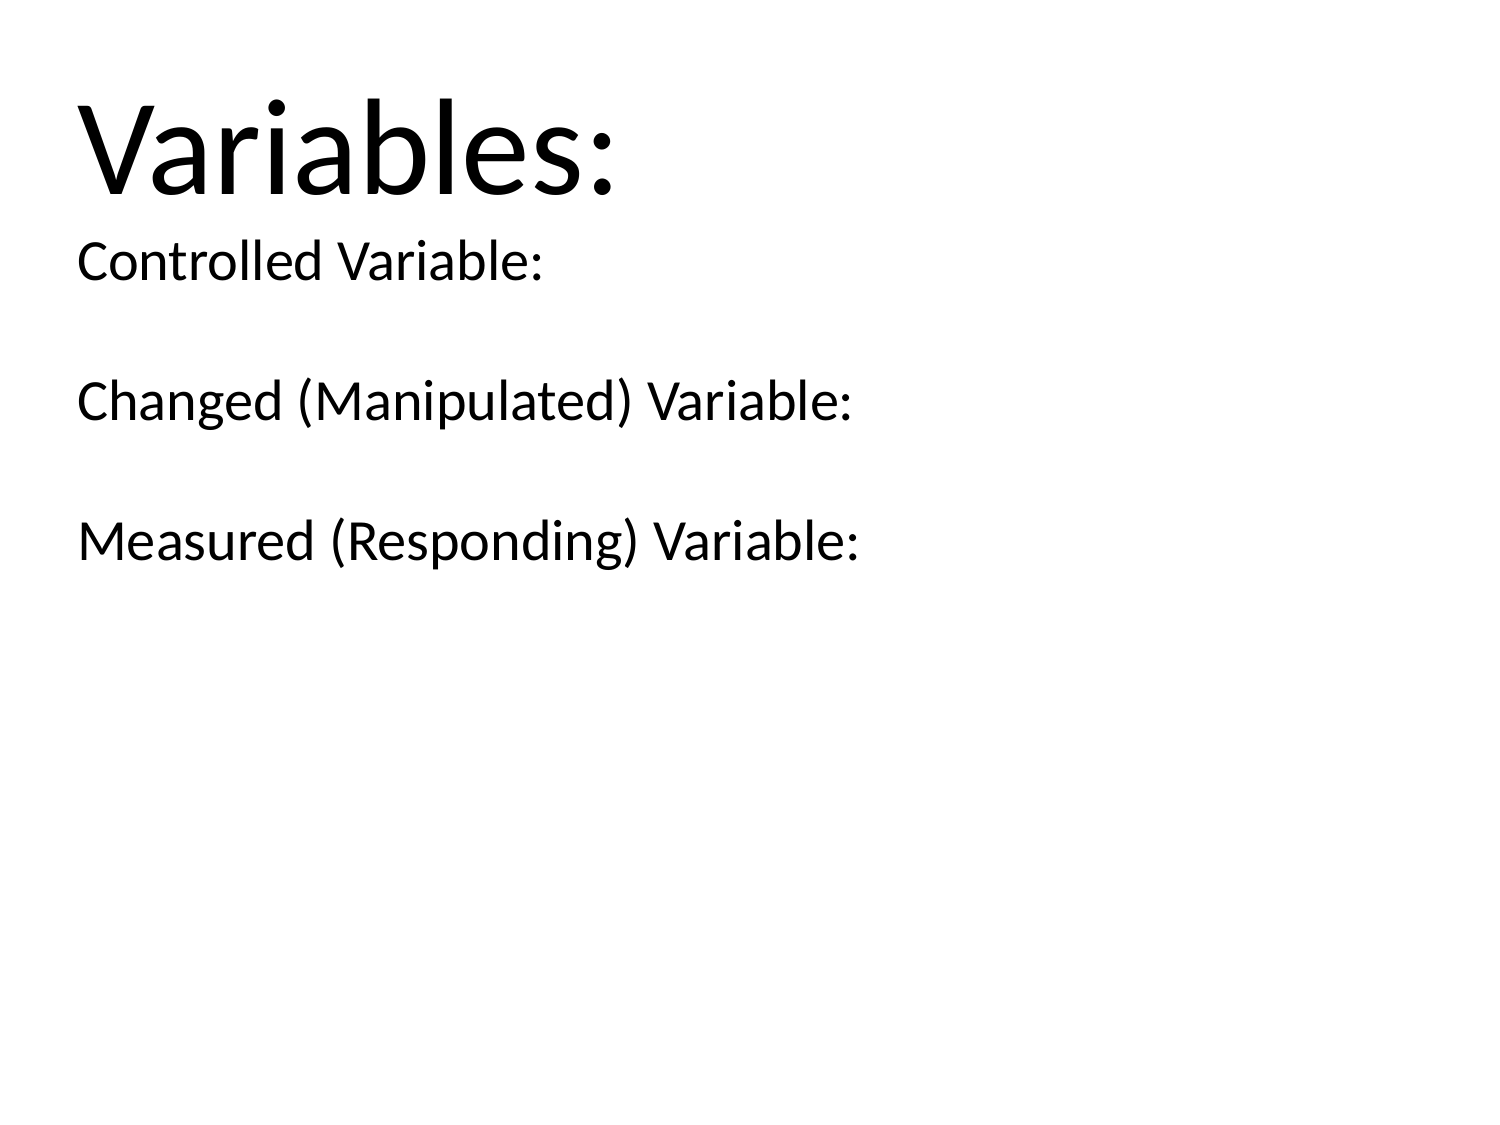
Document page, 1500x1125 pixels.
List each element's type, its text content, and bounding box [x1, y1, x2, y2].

text_box Variables: Controlled Variable: Changed (Manipulated) Variable: Measured (Responding) Variable: [62, 49, 1450, 670]
